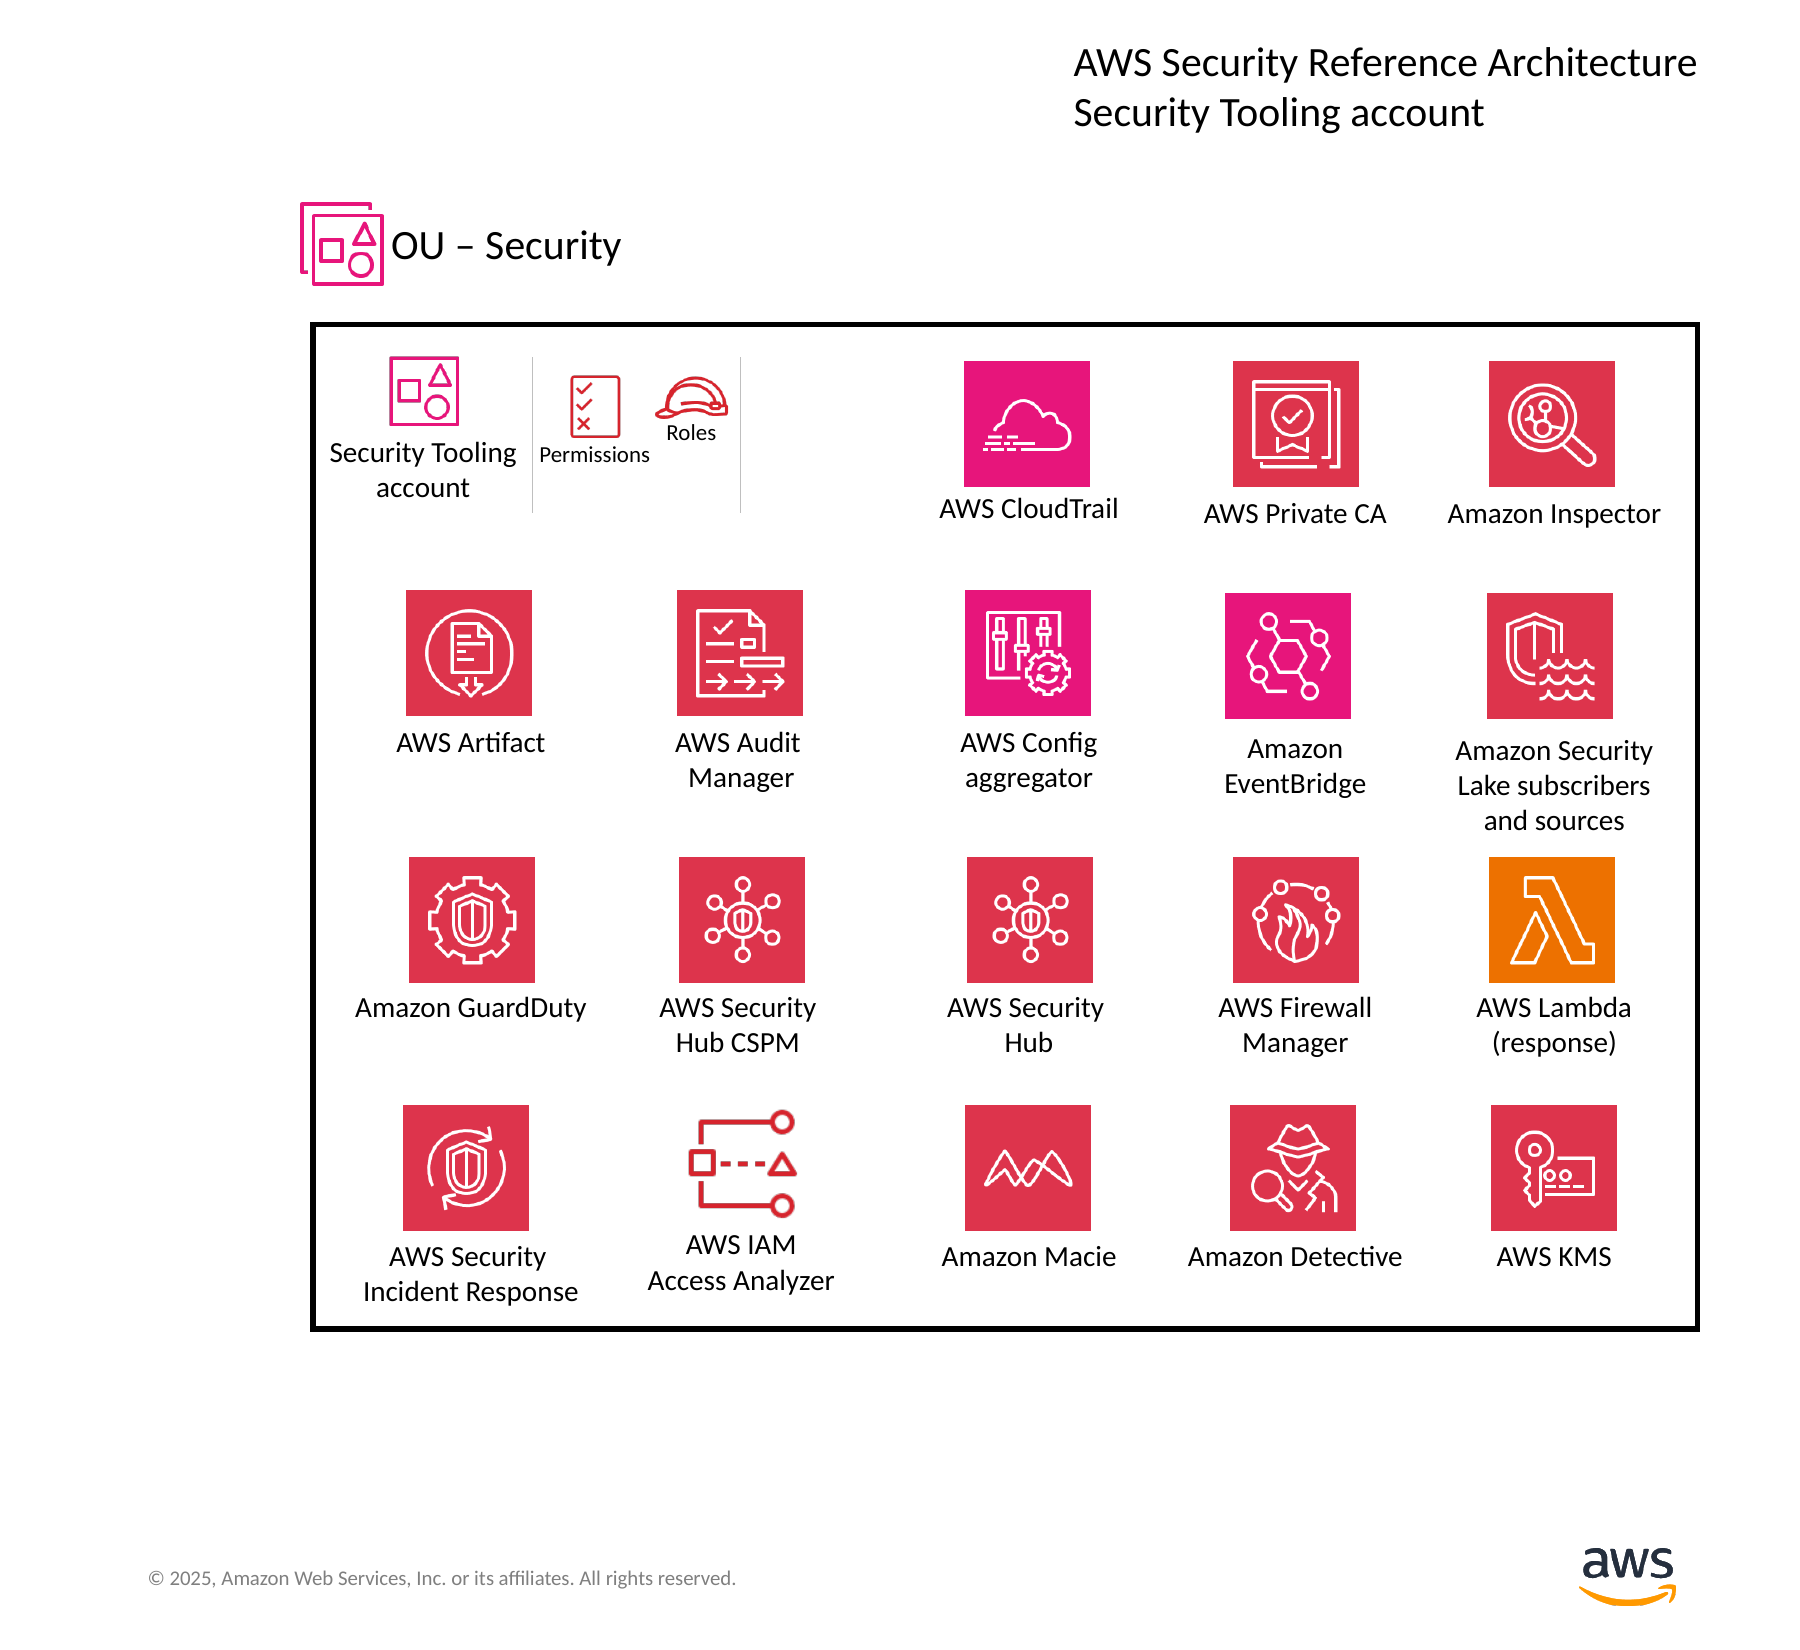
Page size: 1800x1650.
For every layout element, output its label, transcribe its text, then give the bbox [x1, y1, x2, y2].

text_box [897, 857, 1161, 1067]
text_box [652, 1105, 859, 1305]
picture [296, 198, 387, 289]
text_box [902, 361, 1156, 534]
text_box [609, 857, 873, 1067]
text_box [903, 590, 1155, 802]
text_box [536, 374, 688, 476]
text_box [1474, 1105, 1635, 1281]
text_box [290, 1105, 652, 1316]
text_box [1176, 593, 1415, 808]
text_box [914, 1105, 1144, 1281]
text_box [1439, 593, 1670, 845]
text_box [638, 359, 740, 453]
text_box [368, 590, 573, 767]
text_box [1169, 361, 1422, 539]
text_box OU – Security [387, 210, 764, 275]
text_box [1183, 857, 1408, 1067]
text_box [1450, 857, 1659, 1032]
text_box [312, 323, 1699, 1330]
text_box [741, 359, 745, 453]
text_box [600, 590, 882, 802]
text_box AWS Security Reference Architecture Security Tooling account [1058, 27, 1714, 142]
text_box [311, 353, 536, 512]
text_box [1422, 361, 1697, 539]
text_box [1151, 1105, 1439, 1281]
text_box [328, 857, 609, 1032]
picture [1579, 1548, 1676, 1607]
text_box © 2025, Amazon Web Services, Inc. or its affiliates. All rights reserved. [147, 1564, 810, 1590]
